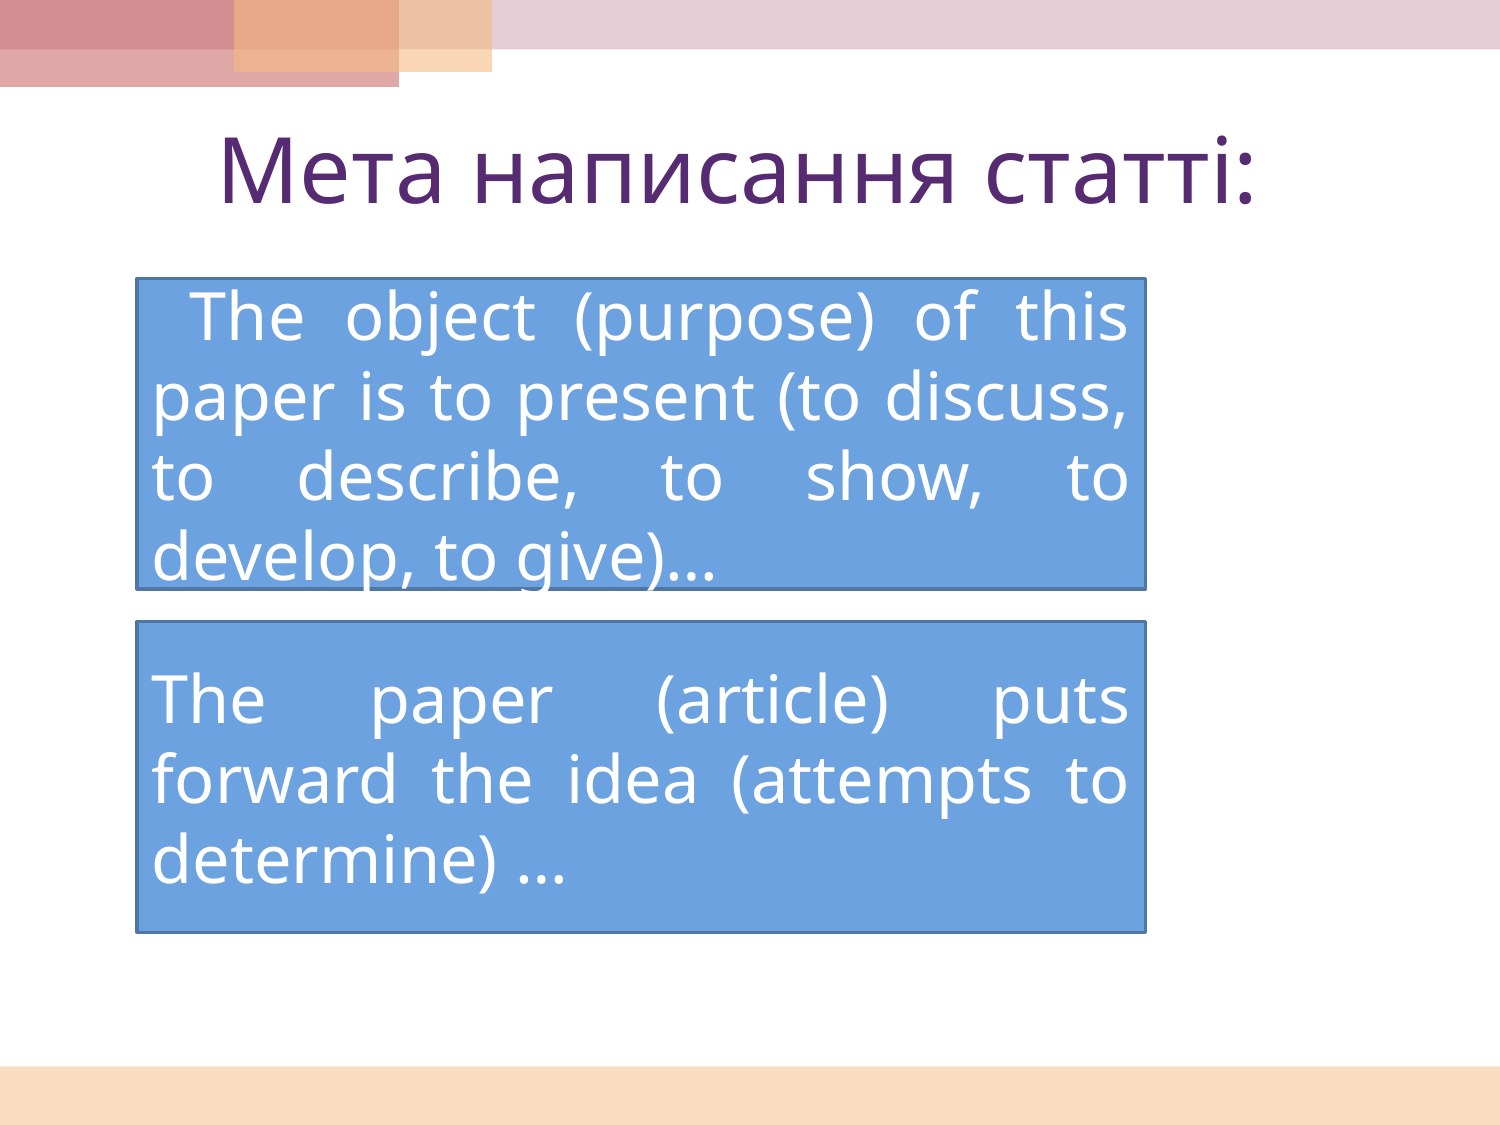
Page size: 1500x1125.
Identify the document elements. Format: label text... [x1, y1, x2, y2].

text_box The paper (article) puts forward the idea (attempts to determine) … [135, 620, 1147, 934]
text_box The object (purpose) of this paper is to present (to discuss, to describe, to show, to develop, to give)… [135, 277, 1147, 591]
title Мета написання статті: [75, 88, 1425, 246]
